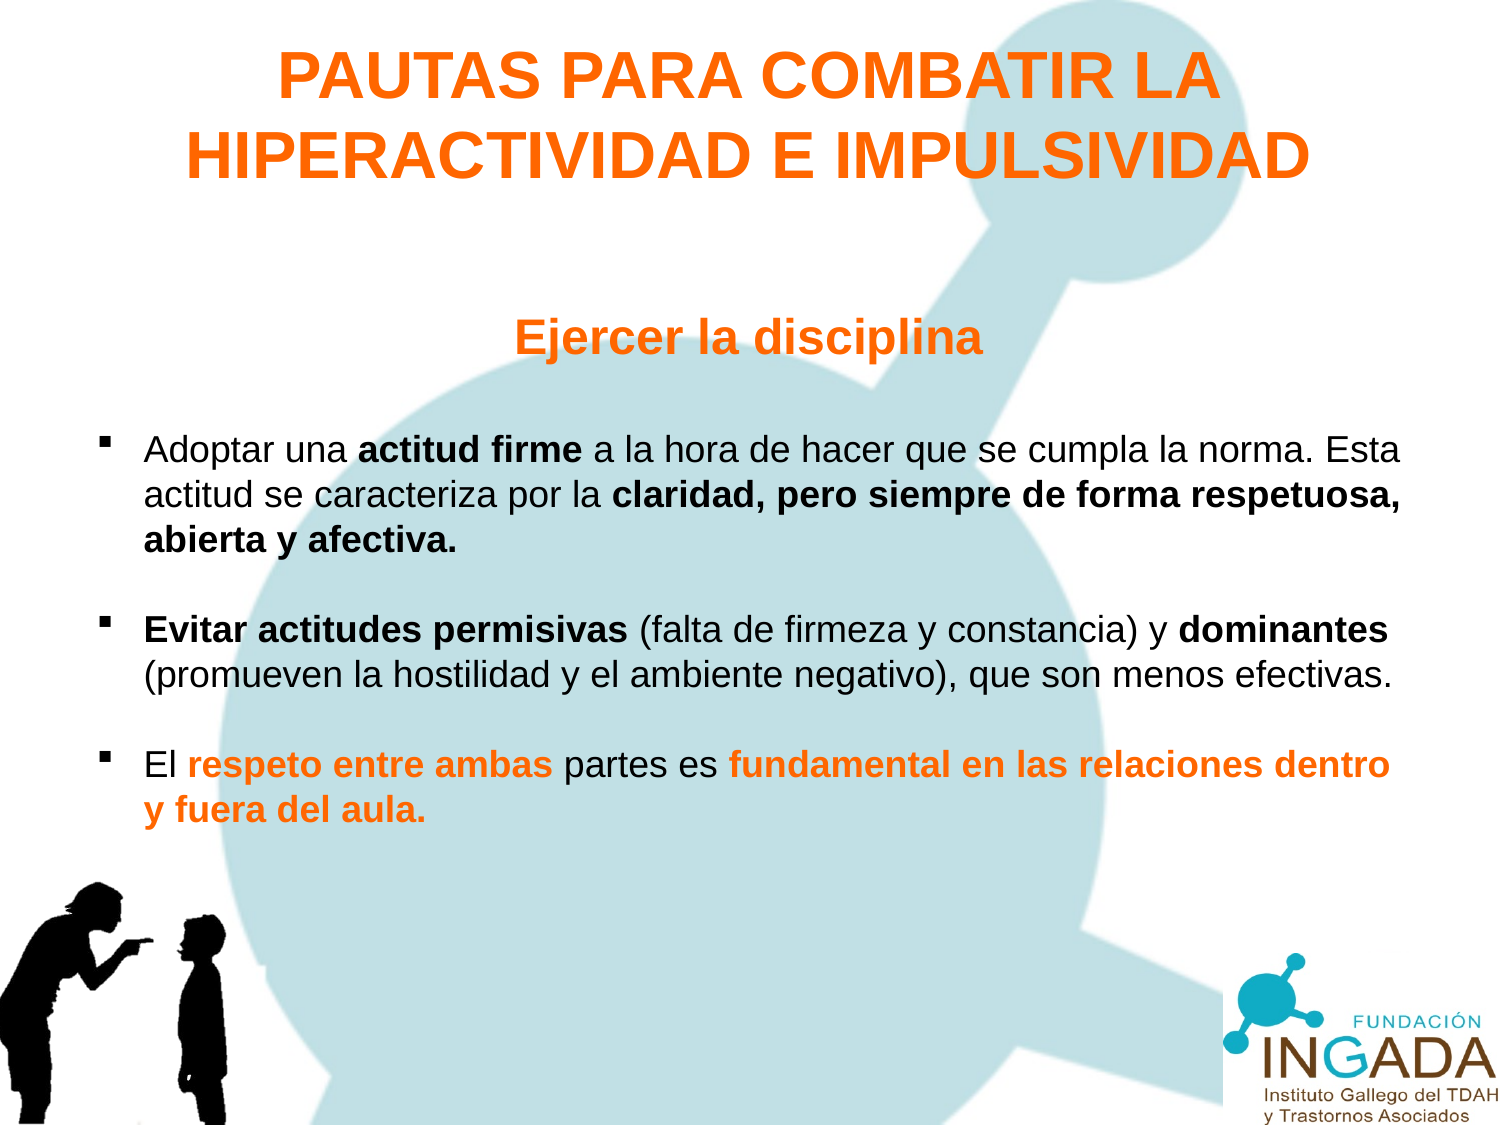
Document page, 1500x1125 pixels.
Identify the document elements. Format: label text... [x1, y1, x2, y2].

text_box Ejercer la disciplina Adoptar una actitud firme a la hora de hacer que se cumpla la norma. Esta actitud se caracteriza por la claridad, pero siempre de forma respetuosa, abierta y afectiva. Evitar actitudes permisivas (falta de firmeza y constancia) y dominantes (promueven la hostilidad y el ambiente negativo), que son menos efectivas. El respeto entre ambas partes es fundamental en las relaciones dentro y fuera del aula. [81, 232, 1417, 1125]
picture [0, 224, 1500, 1125]
text_box PAUTAS PARA COMBATIR LA HIPERACTIVIDAD E IMPULSIVIDAD [0, 0, 1500, 224]
